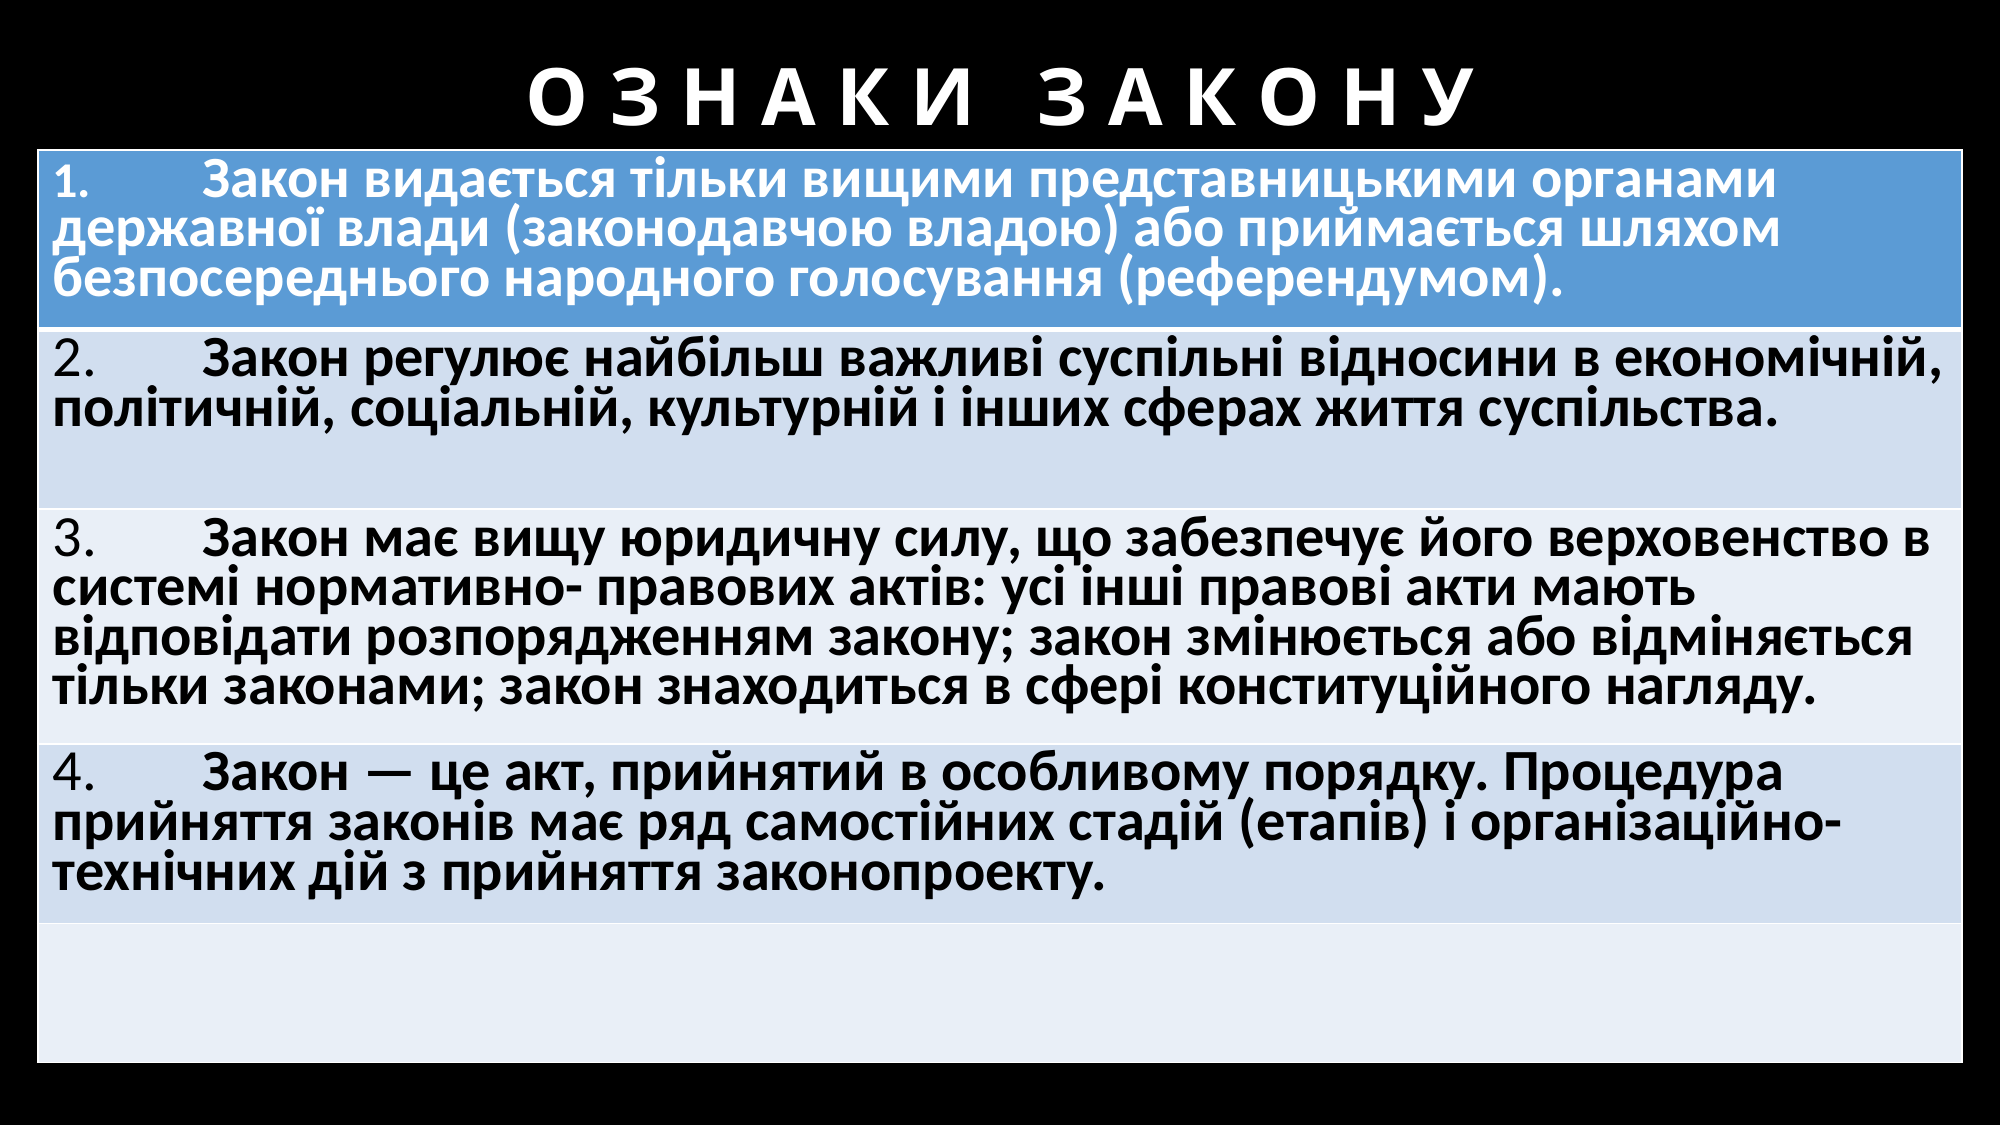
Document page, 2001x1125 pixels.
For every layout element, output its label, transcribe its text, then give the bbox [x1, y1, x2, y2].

table_header 1. Закон видається тільки вищими представницькими органами державної влади (законодавчою владою) або приймається шляхом безпосереднього народного голосування (референдумом). [39, 151, 1961, 327]
table_cell 3. Закон має вищу юридичну силу, що забезпечує його верховенство в системі нормативно- правових актів: усі інші правові акти мають відповідати розпорядженням закону; закон змінюється або відміняється тільки законами; закон знаходиться в сфері конституційного нагляду. [39, 510, 1961, 743]
title О З Н А К И З А К О Н У [137, 48, 1863, 149]
table_cell 2. Закон регулює найбільш важливі суспільні відносини в економічній, політичній, соціальній, культурній і інших сферах життя суспільства. [39, 332, 1961, 508]
table_cell [39, 924, 1961, 1062]
table_cell 4. Закон — це акт, прийнятий в особливому порядку. Процедура прийняття законів має ряд самостійних стадій (етапів) і організаційно-технічних дій з прийняття законопроекту. [39, 745, 1961, 923]
